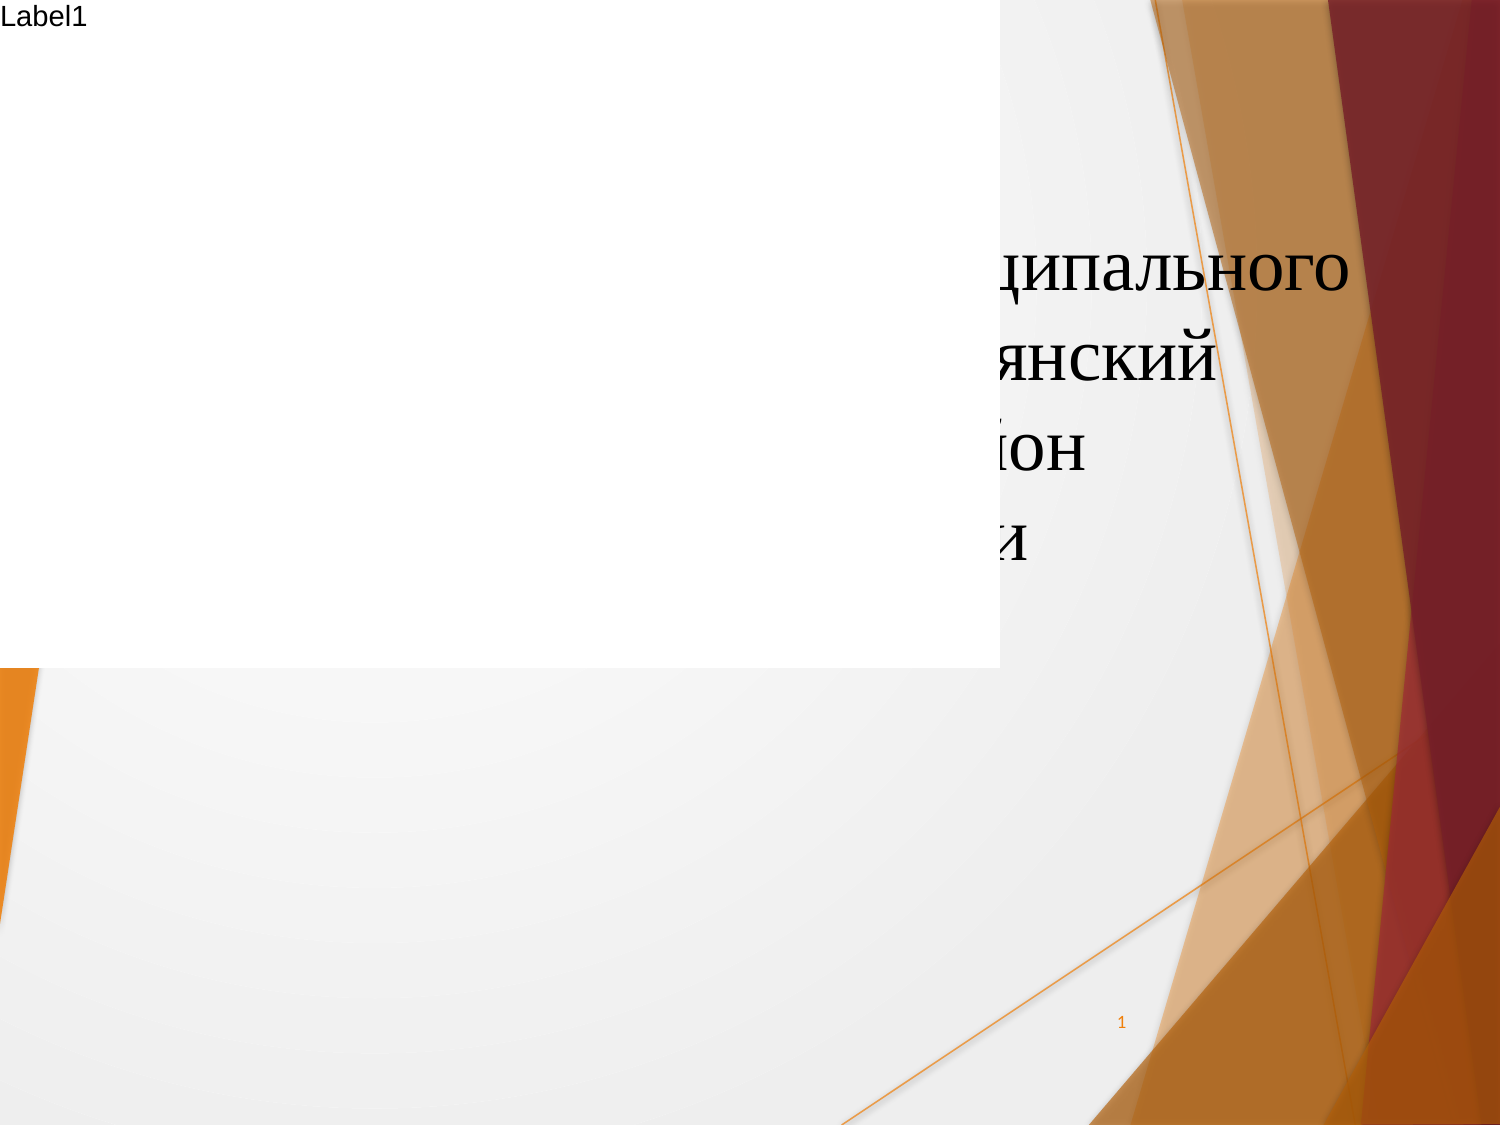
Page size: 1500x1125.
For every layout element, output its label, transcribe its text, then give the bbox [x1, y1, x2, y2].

title Исполнение бюджета муниципального образования Вятскополянский муниципальный район Кировской области за 2024 год [87, 184, 1376, 764]
slide_number 1 [1057, 991, 1142, 1051]
